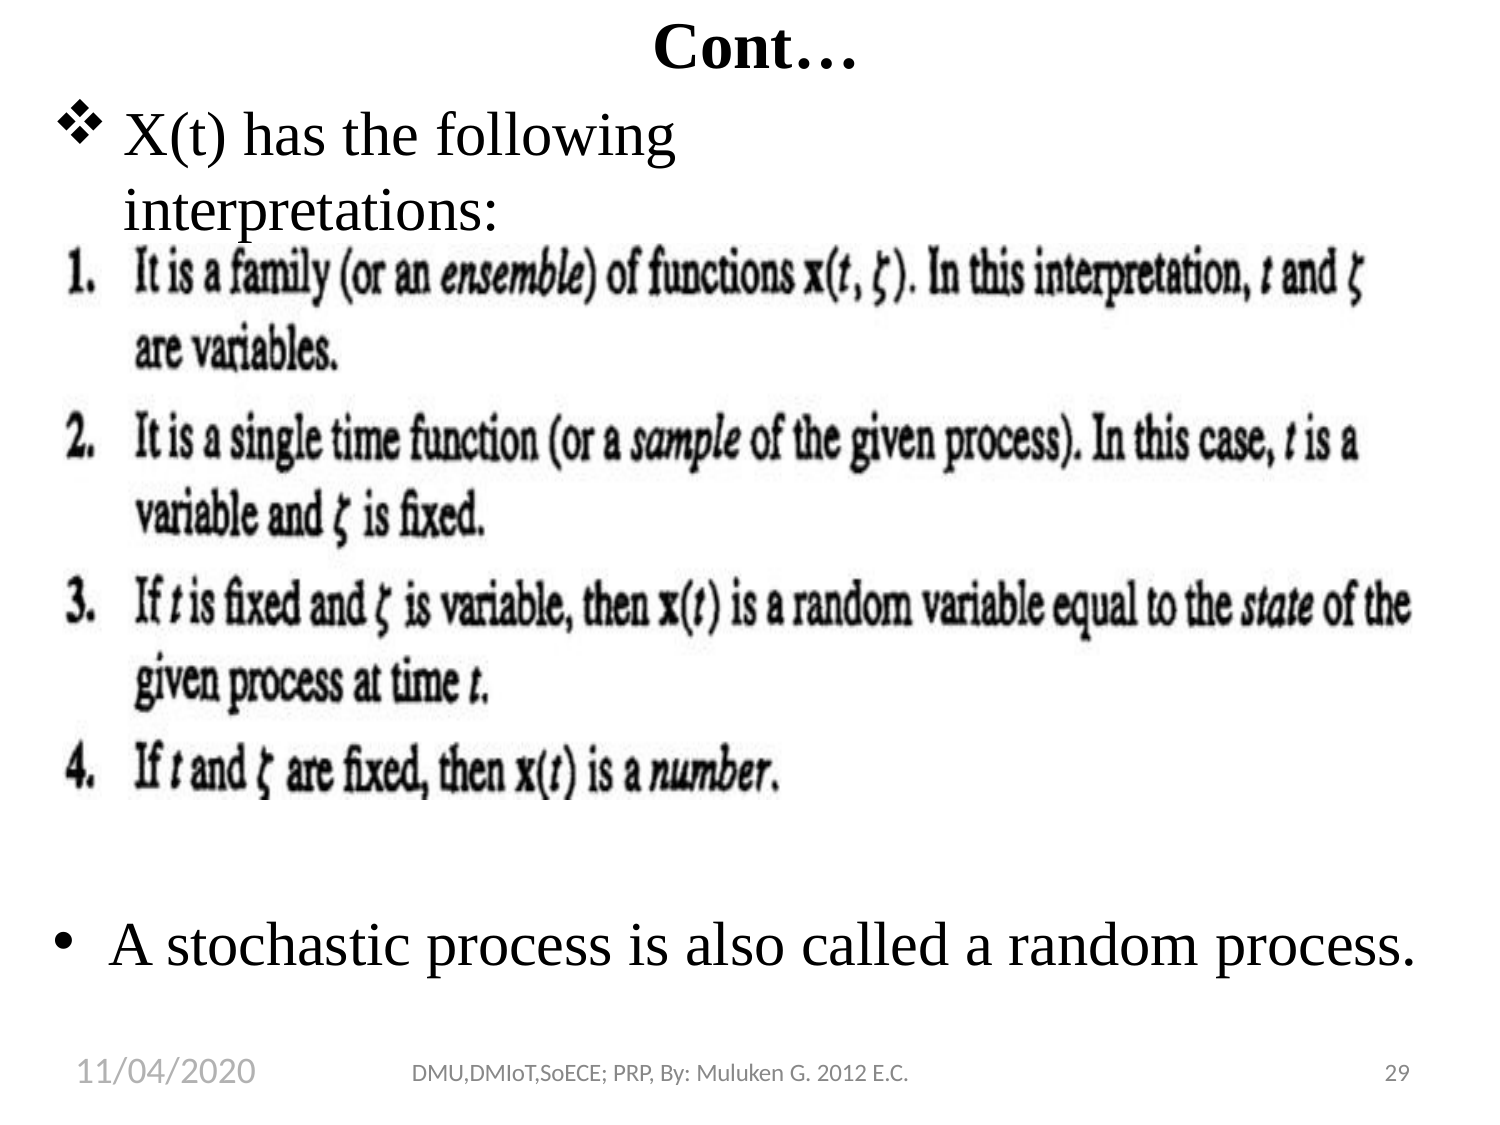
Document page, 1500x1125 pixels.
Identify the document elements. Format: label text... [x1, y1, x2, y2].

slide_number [75, 1046, 420, 1103]
footer DMU,DMIoT,SoECE; PRP, By: Muluken G. 2012 E.C. [409, 1060, 978, 1125]
slide_number 29 [1378, 1060, 1417, 1090]
text_box X(t) has the following interpretations: [50, 90, 1091, 243]
text_box [62, 243, 1413, 800]
text_box A stochastic process is also called a random process. [50, 900, 1426, 978]
title Cont… [650, 0, 863, 90]
